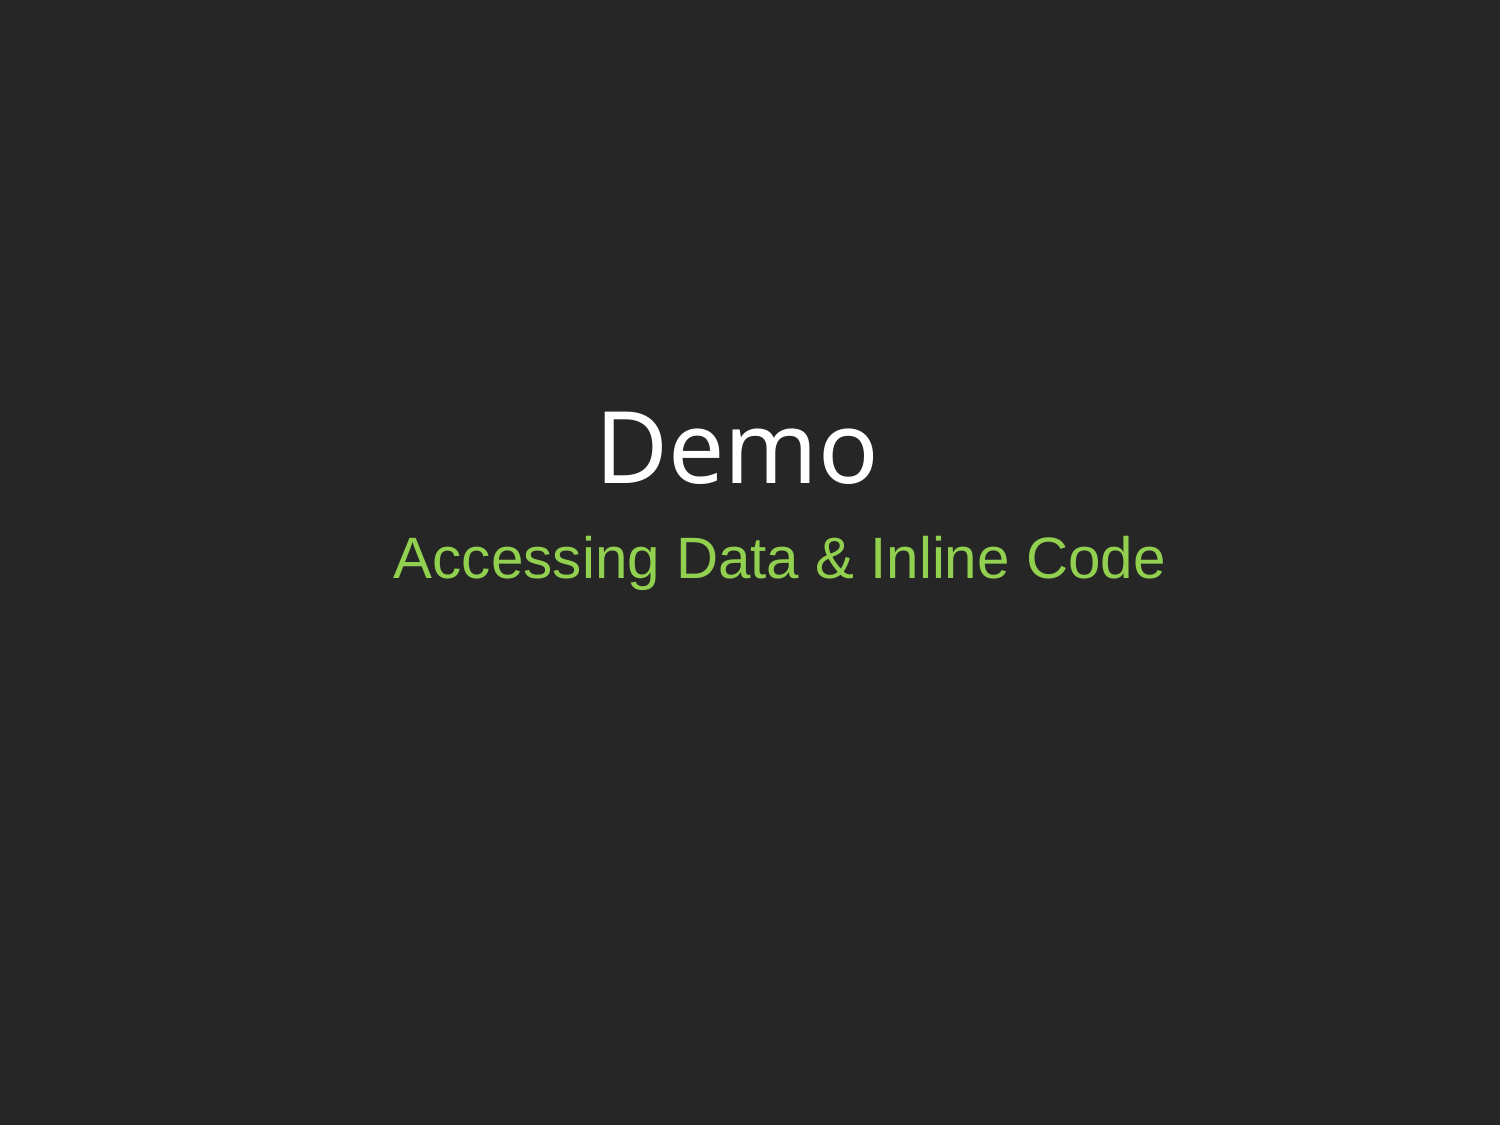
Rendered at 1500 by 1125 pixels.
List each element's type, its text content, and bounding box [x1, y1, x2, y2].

title Demo [62, 349, 1413, 538]
text_box Accessing Data & Inline Code [379, 512, 1182, 598]
